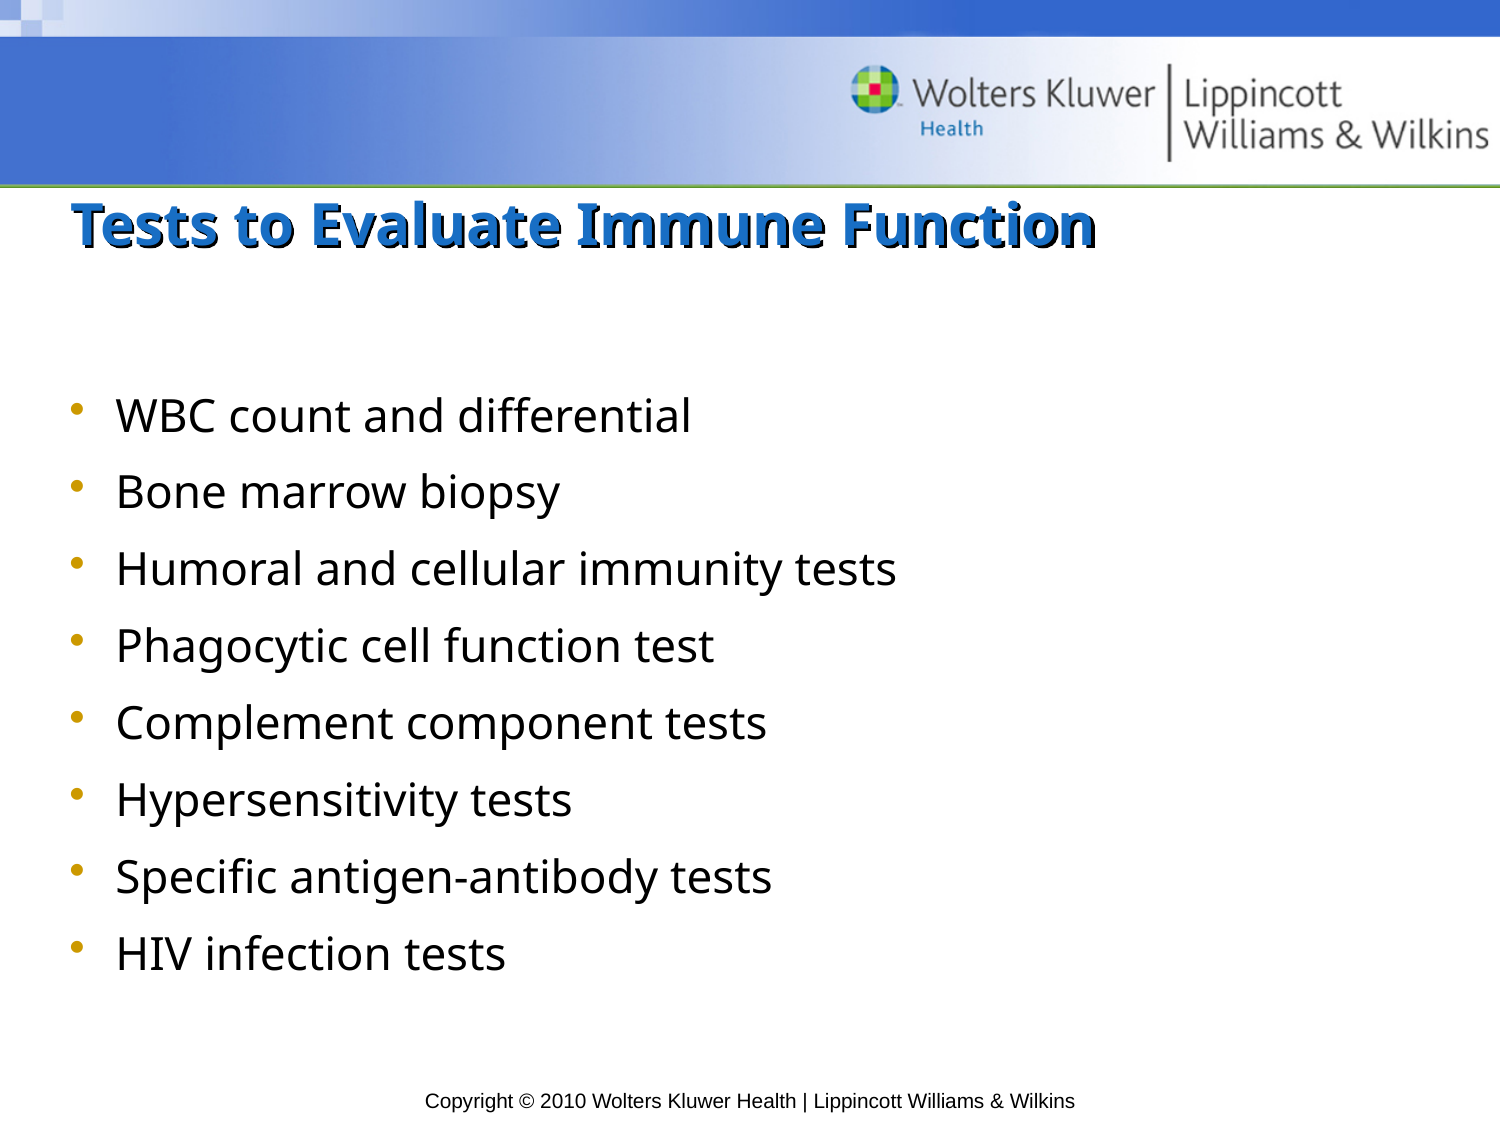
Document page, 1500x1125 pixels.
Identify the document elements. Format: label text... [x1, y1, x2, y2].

title Tests to Evaluate Immune Function [70, 201, 1470, 329]
list WBC count and differential Bone marrow biopsy Humoral and cellular immunity tests Phagocytic cell function test Complement component tests Hypersensitivity tests Specific antigen-antibody tests HIV infection tests [53, 384, 1468, 1088]
picture [0, 0, 1500, 188]
